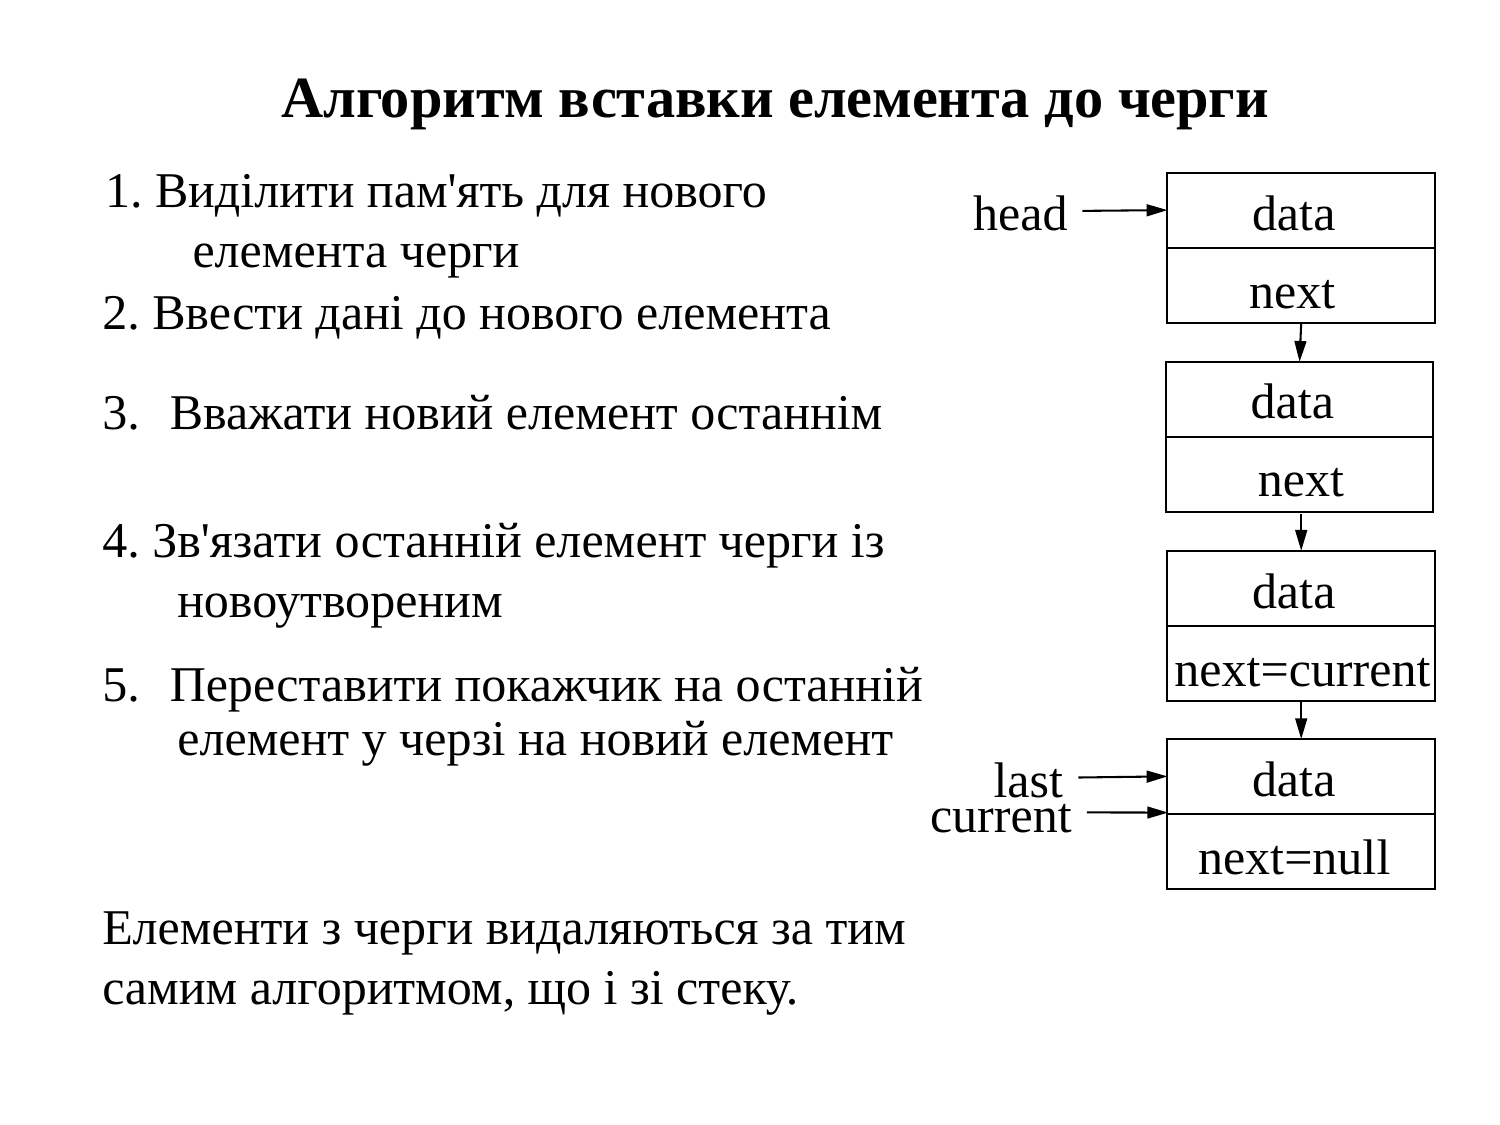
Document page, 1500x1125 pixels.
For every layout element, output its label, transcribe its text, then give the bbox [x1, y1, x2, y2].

list 1. Виділити пам'ять для нового елемента черги [0, 149, 928, 300]
text_box 5. Переставити покажчик на останній елемент у черзі на новий елемент [12, 650, 909, 774]
text_box 4. Зв'язати останній елемент черги із новоутвореним [12, 499, 909, 635]
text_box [915, 172, 1447, 894]
text_box 2. Ввести дані до нового елемента [12, 278, 909, 348]
title Алгоритм вставки елемента до черги [112, 37, 1439, 151]
text_box Елементи з черги видаляються за тим самим алгоритмом, що і зі стеку. [87, 886, 939, 1022]
text_box 3. Вважати новий елемент останнім [12, 379, 909, 448]
